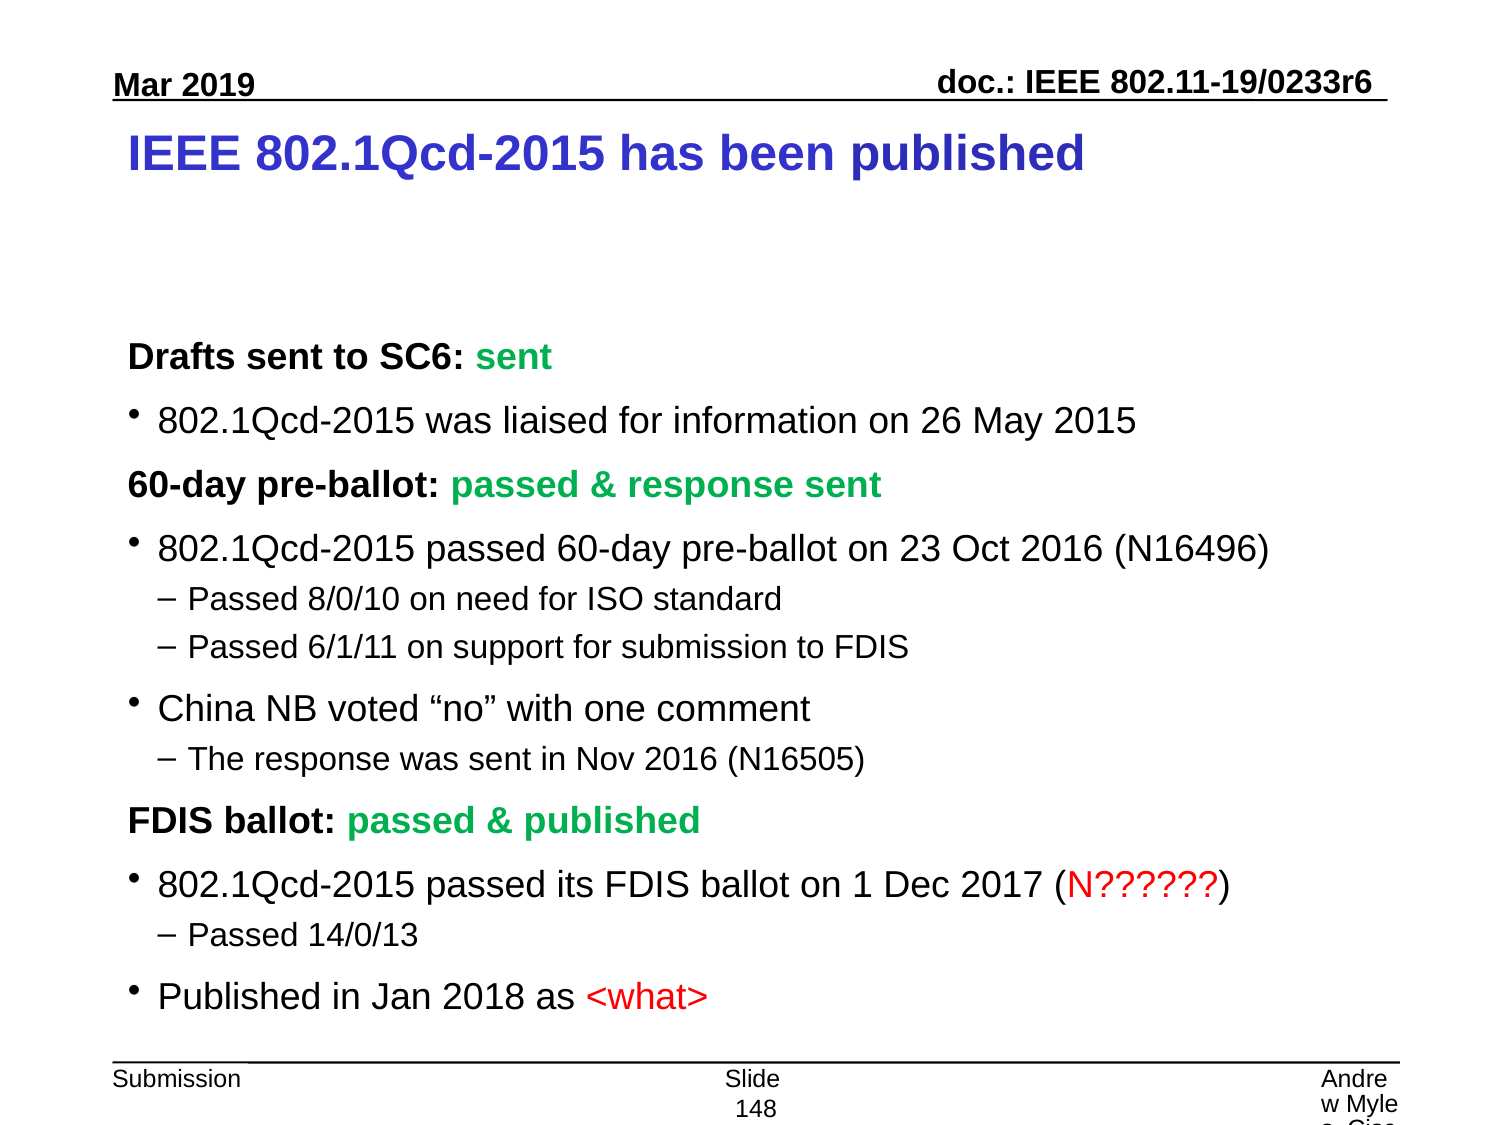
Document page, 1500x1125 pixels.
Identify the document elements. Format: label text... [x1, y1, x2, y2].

list Drafts sent to SC6: sent 802.1Qcd-2015 was liaised for information on 26 May 2015 60-day pre-ballot: passed & response sent 802.1Qcd-2015 passed 60-day pre-ballot on 23 Oct 2016 (N16496) Passed 8/0/10 on need for ISO standard Passed 6/1/11 on support for submission to FDIS China NB voted “no” with one comment The response was sent in Nov 2016 (N16505) FDIS ballot: passed & published 802.1Qcd-2015 passed its FDIS ballot on 1 Dec 2017 (N??????) Passed 14/0/13 Published in Jan 2018 as <what> [112, 324, 1388, 1000]
footer Andrew Myles, Cisco [1320, 1061, 1402, 1093]
title IEEE 802.1Qcd-2015 has been published [112, 112, 1388, 288]
slide_number Slide 148 [709, 1061, 803, 1093]
